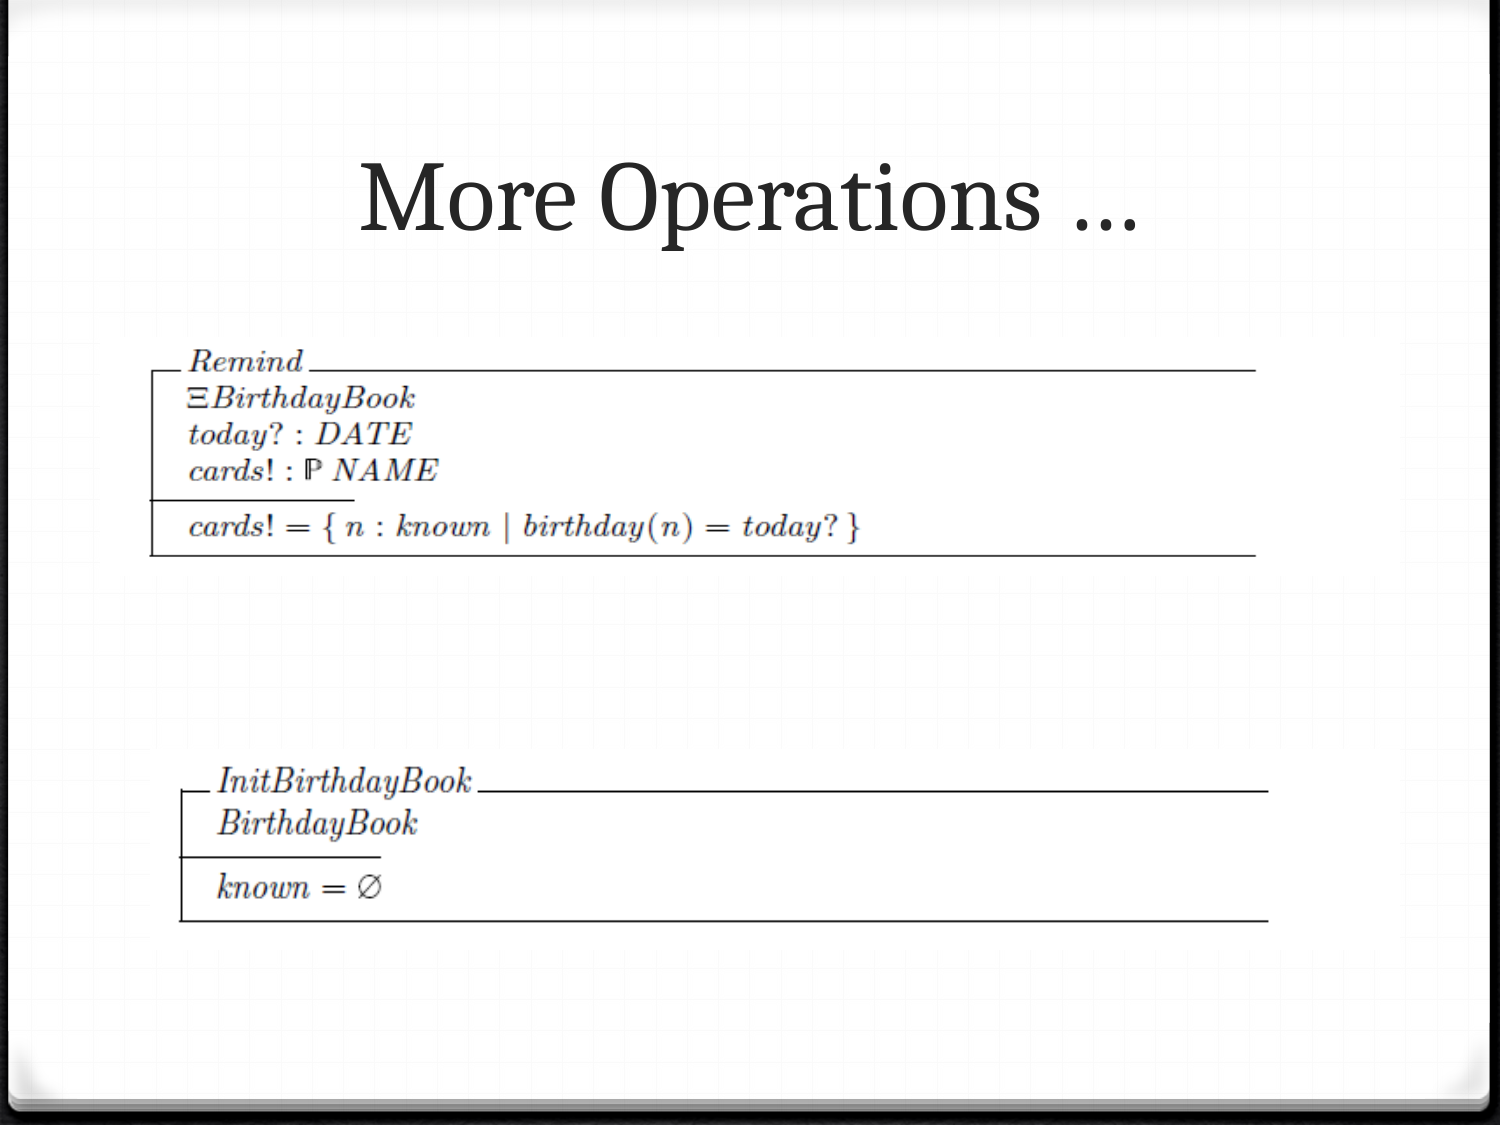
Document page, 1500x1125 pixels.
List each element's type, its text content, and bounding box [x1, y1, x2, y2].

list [99, 337, 1401, 576]
picture [0, 0, 1500, 1125]
title More Operations … [90, 71, 1410, 309]
